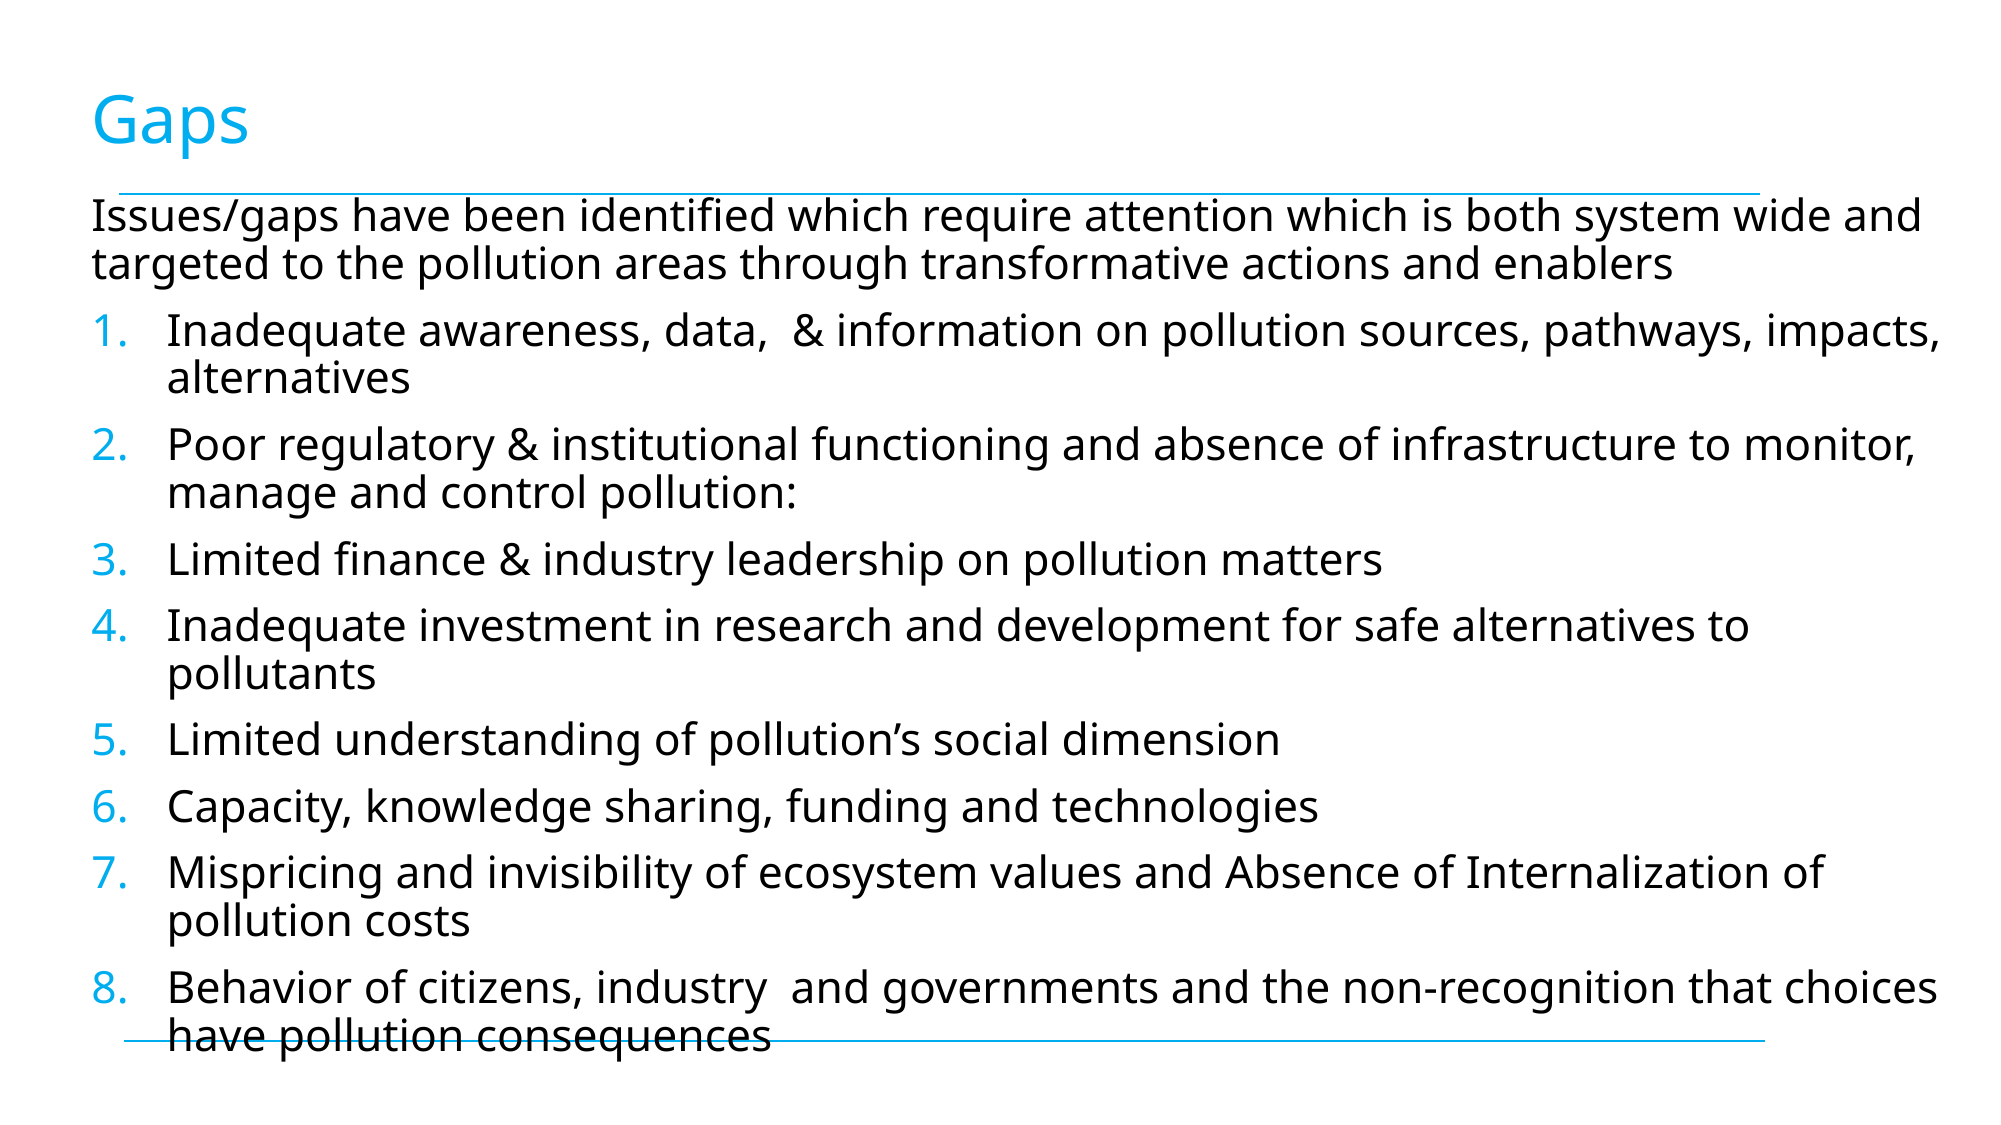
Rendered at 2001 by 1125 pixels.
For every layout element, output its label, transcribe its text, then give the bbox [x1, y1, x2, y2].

title Gaps [76, 59, 1863, 184]
list Issues/gaps have been identified which require attention which is both system wide and targeted to the pollution areas through transformative actions and enablers Inadequate awareness, data, & information on pollution sources, pathways, impacts, alternatives Poor regulatory & institutional functioning and absence of infrastructure to monitor, manage and control pollution: Limited finance & industry leadership on pollution matters Inadequate investment in research and development for safe alternatives to pollutants Limited understanding of pollution’s social dimension Capacity, knowledge sharing, funding and technologies Mispricing and invisibility of ecosystem values and Absence of Internalization of pollution costs Behavior of citizens, industry and governments and the non-recognition that choices have pollution consequences [76, 185, 1962, 1073]
